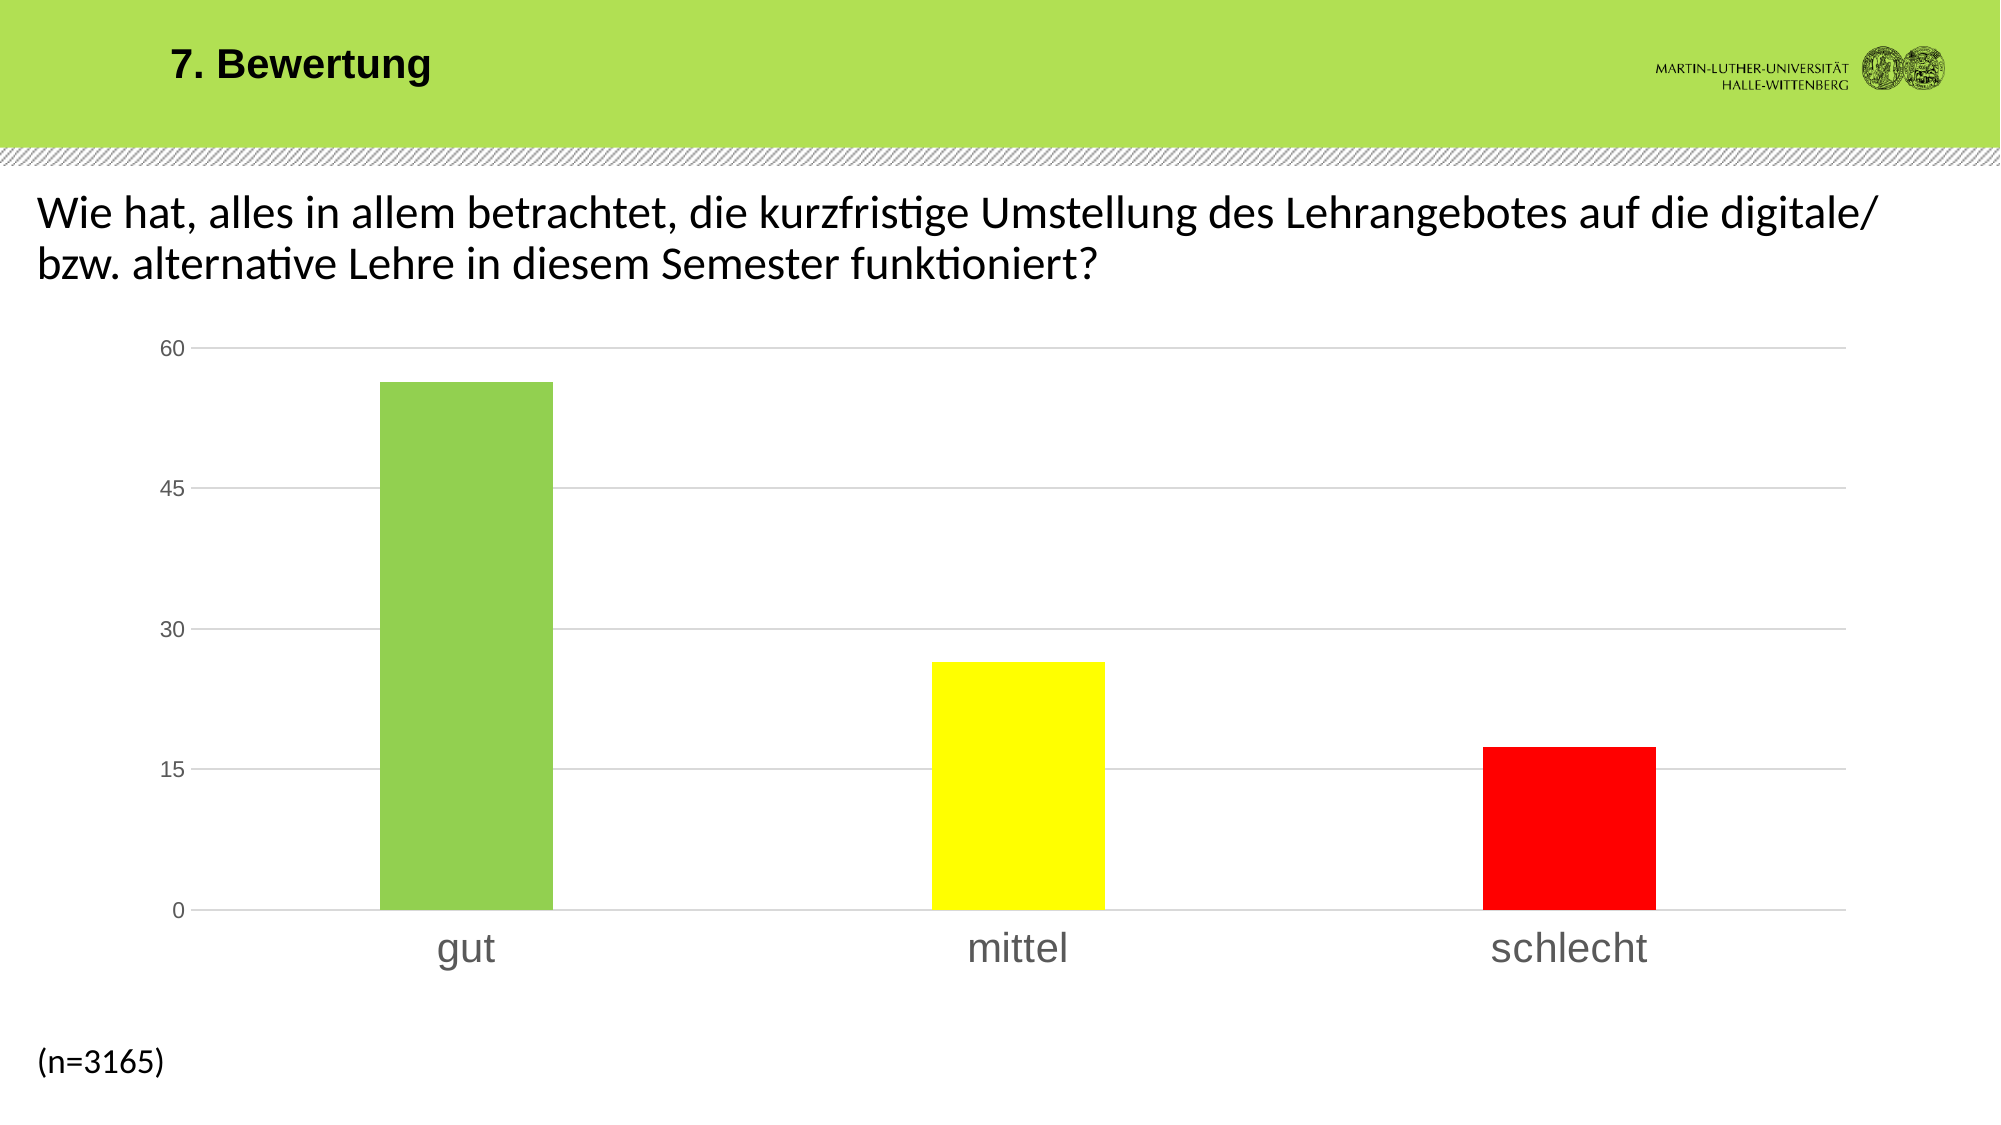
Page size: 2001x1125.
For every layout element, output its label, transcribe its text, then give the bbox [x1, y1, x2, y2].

picture [1656, 46, 1945, 90]
title Wie hat, alles in allem betrachtet, die kurzfristige Umstellung des Lehrangebotes auf die digitale/ bzw. alternative Lehre in diesem Semester funktioniert? (n=3165) [36, 187, 1964, 1083]
text_box 7. Bewertung [162, 29, 440, 145]
picture [0, 148, 2000, 166]
chart [140, 297, 1855, 987]
